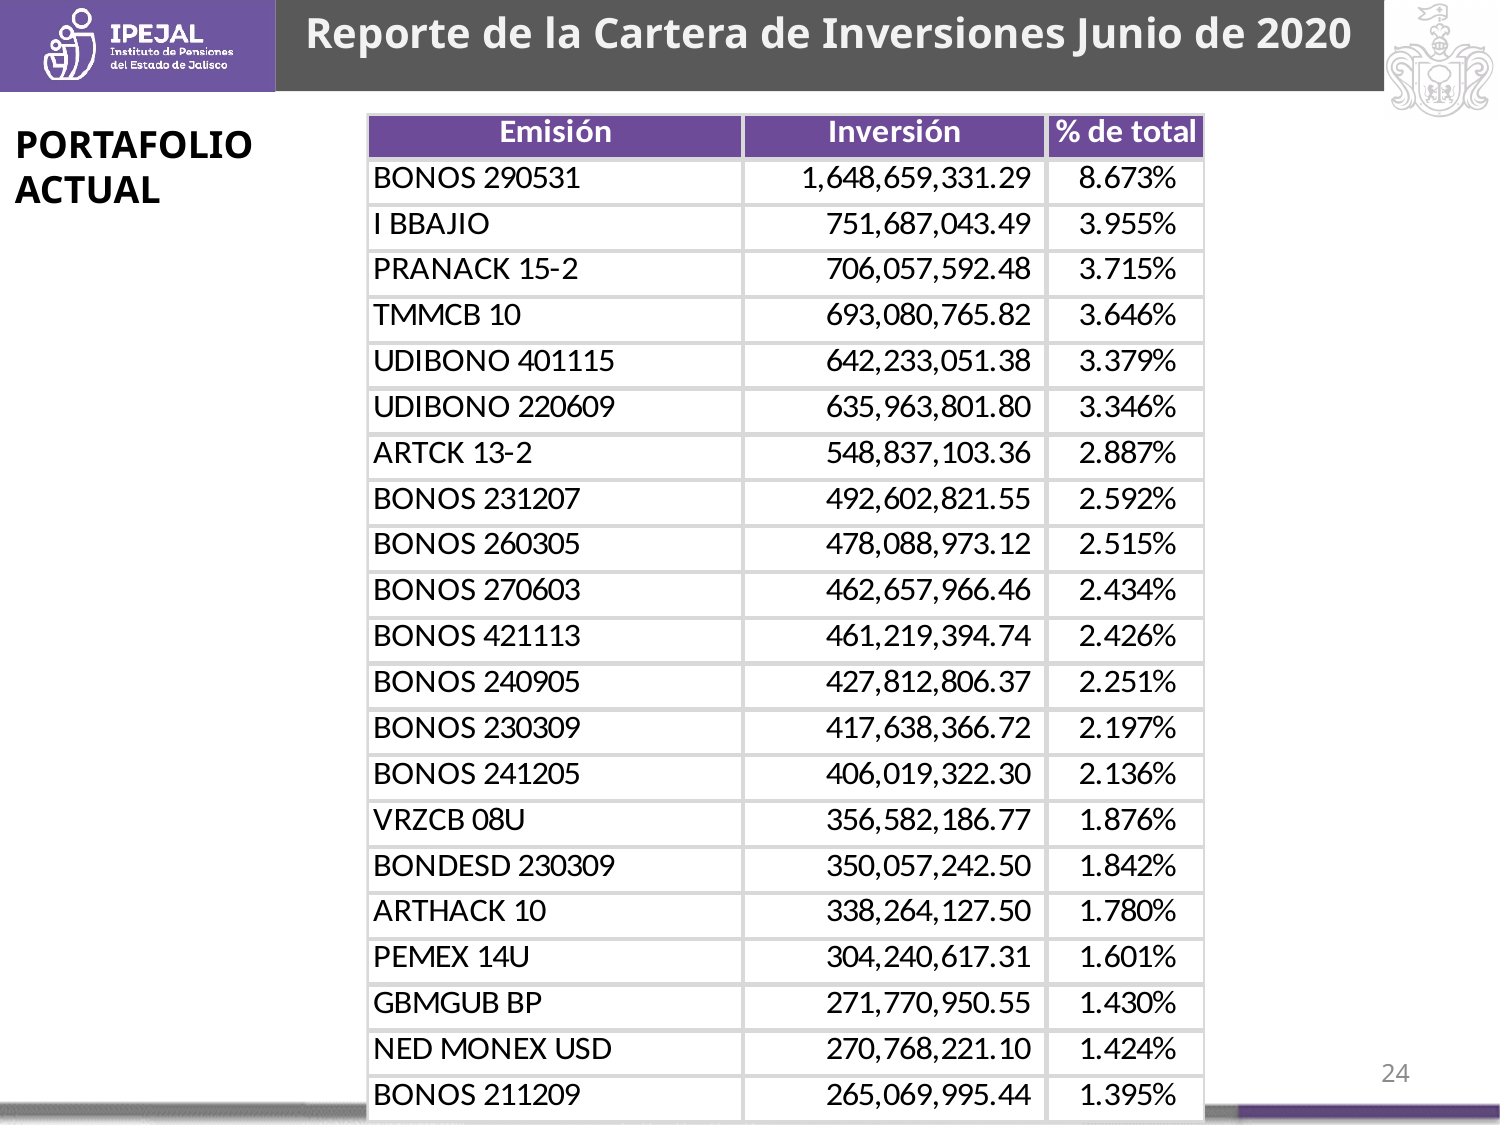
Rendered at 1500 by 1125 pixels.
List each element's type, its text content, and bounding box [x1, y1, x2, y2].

text_box PORTAFOLIO ACTUAL [0, 113, 269, 219]
picture [0, 0, 274, 92]
slide_number 24 [1208, 1042, 1425, 1103]
picture [0, 113, 1500, 1125]
text_box Reporte de la Cartera de Inversiones Junio de 2020 [274, 0, 1384, 95]
